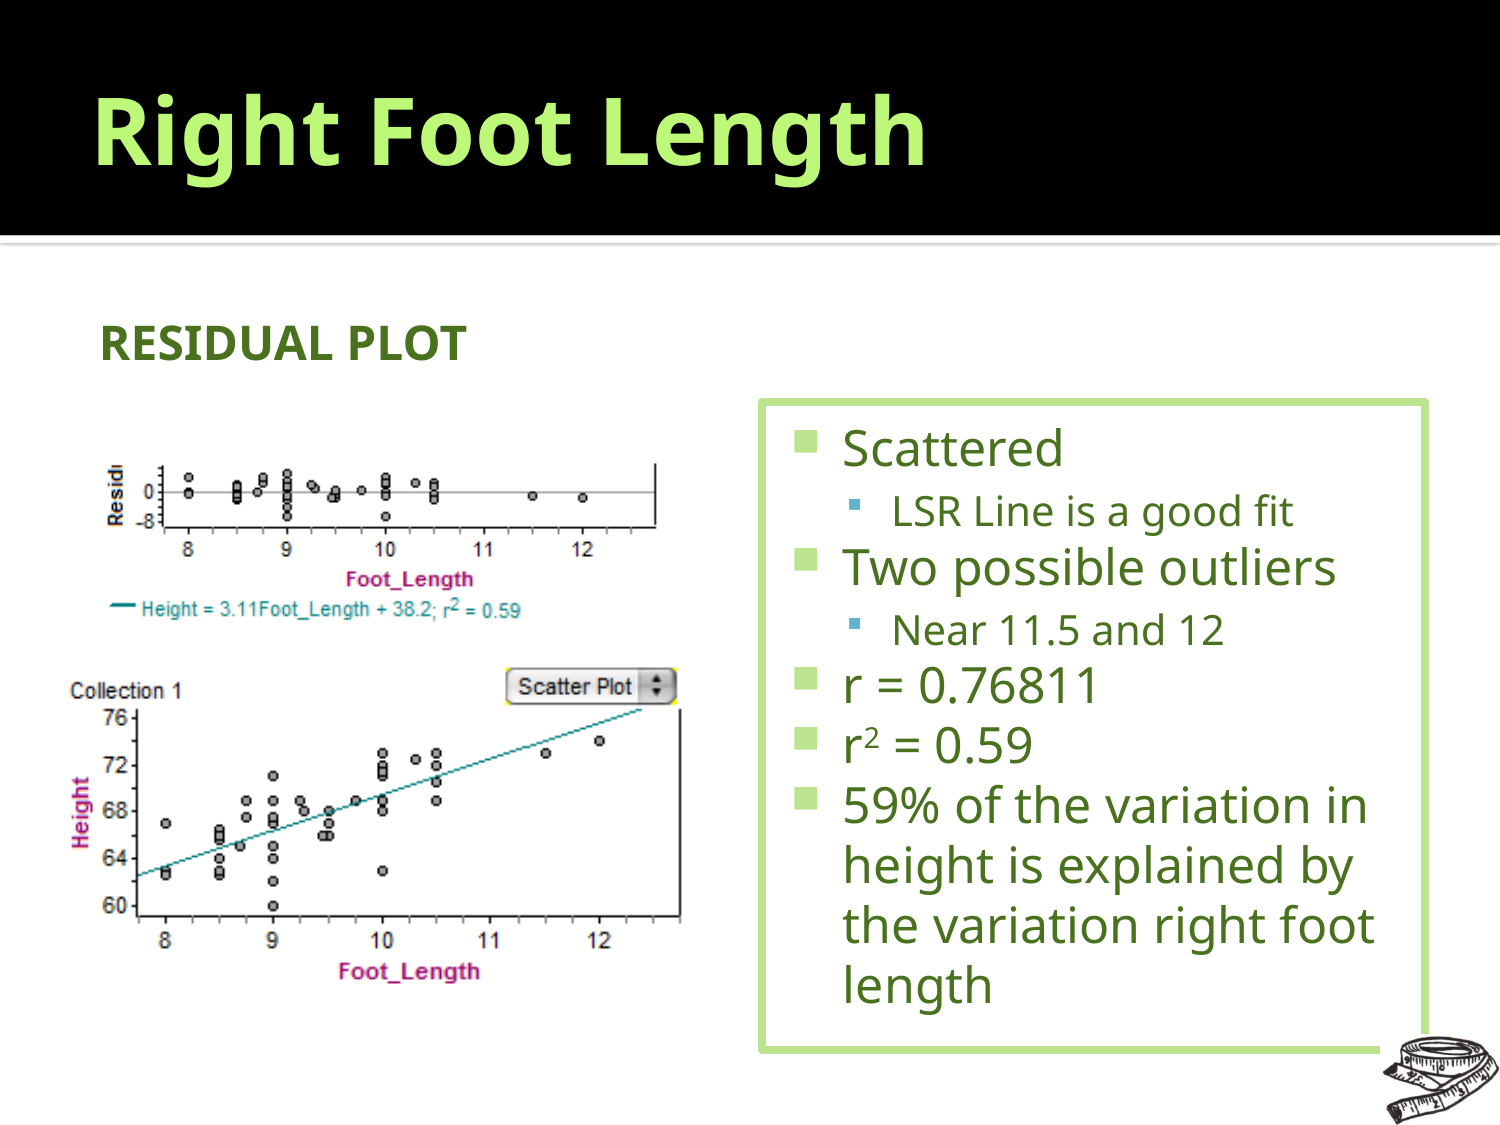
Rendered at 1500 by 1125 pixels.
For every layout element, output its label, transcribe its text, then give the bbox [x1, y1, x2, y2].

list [99, 462, 664, 637]
list Scattered LSR Line is a good fit Two possible outliers Near 11.5 and 12 r = 0.76811 r2 = 0.59 59% of the variation in height is explained by the variation right foot length [758, 398, 1429, 1054]
picture [1380, 1034, 1500, 1125]
picture [62, 662, 694, 987]
list Residual Plot [75, 278, 738, 396]
title Right Foot Length [75, 24, 1425, 231]
